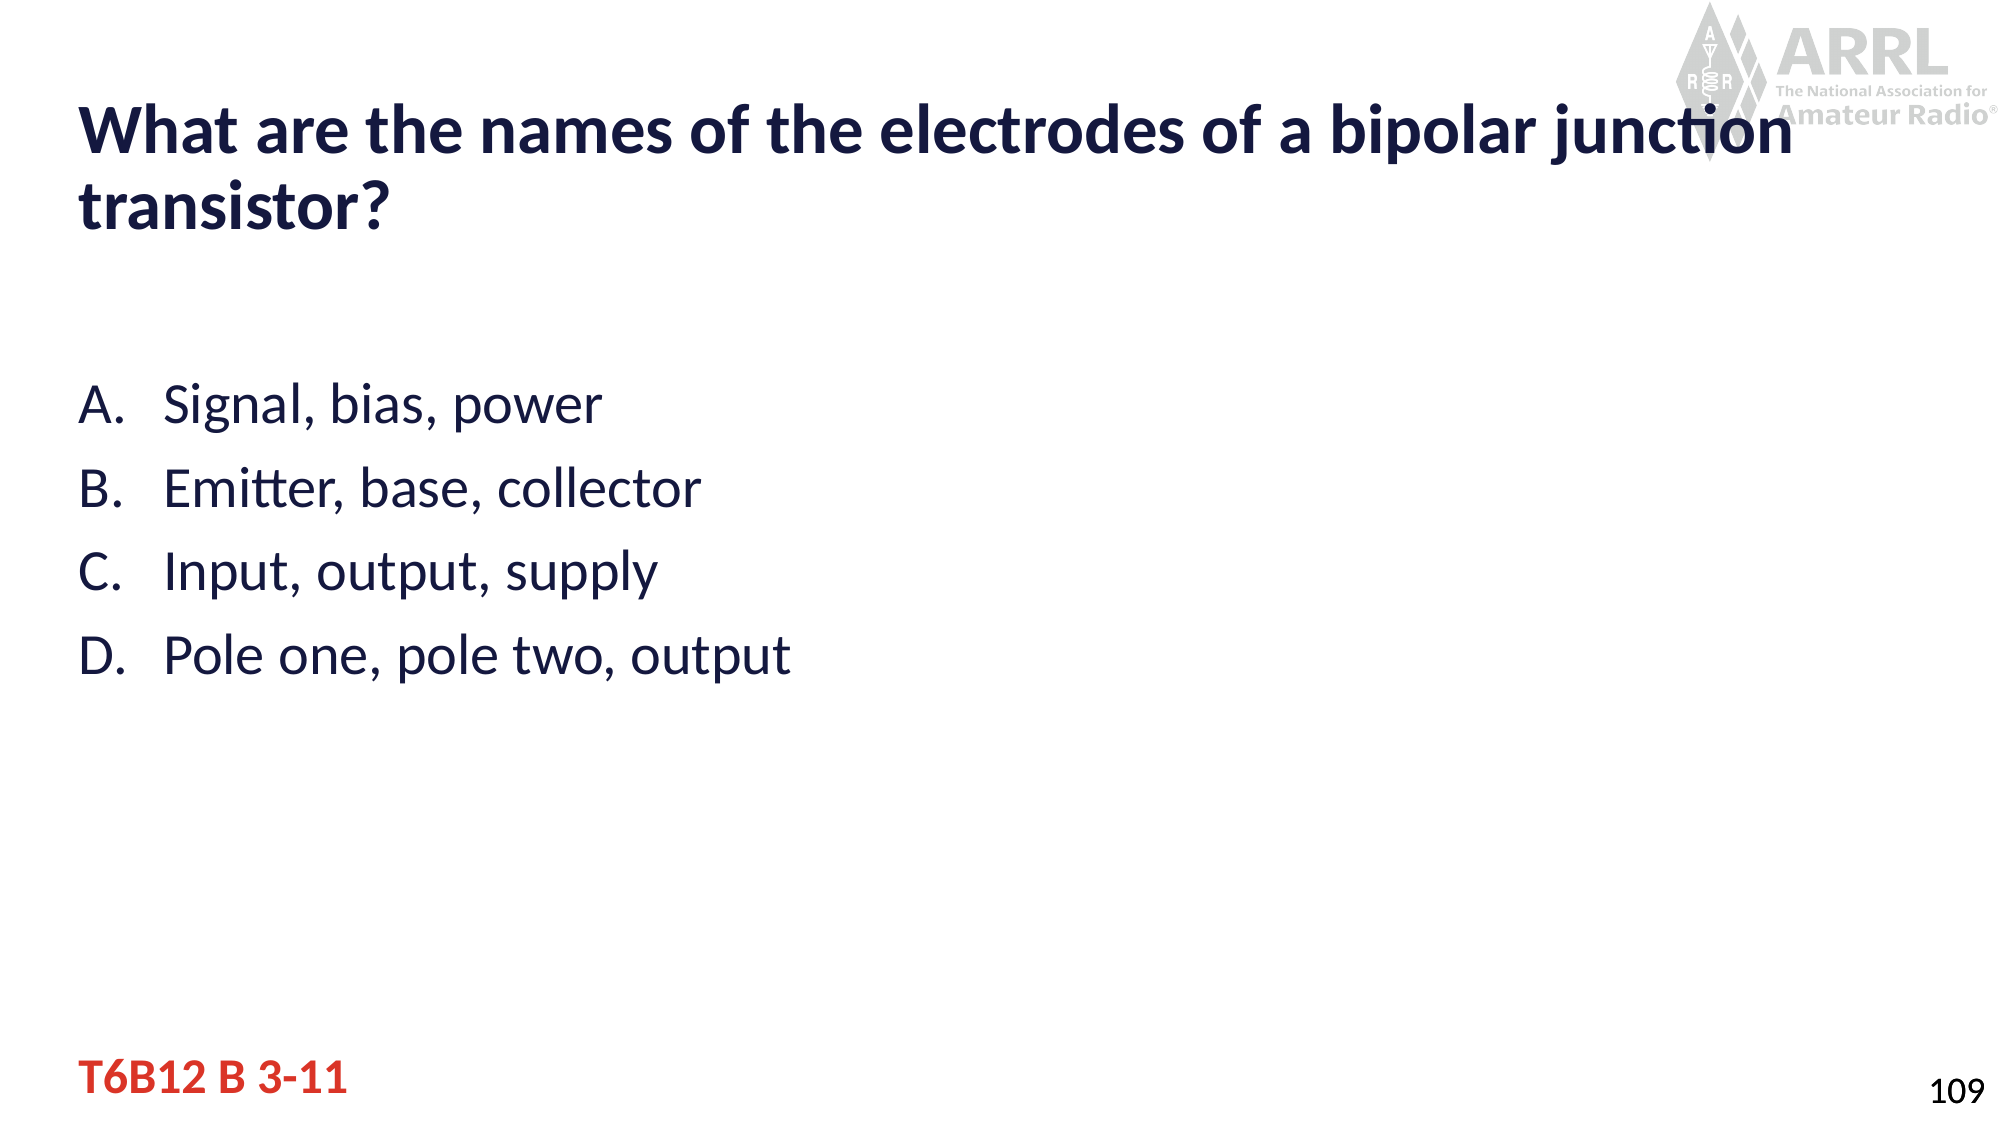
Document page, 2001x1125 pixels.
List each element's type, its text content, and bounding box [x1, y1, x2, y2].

list Signal, bias, power Emitter, base, collector Input, output, supply Pole one, pole two, output [63, 365, 1863, 989]
text_box T6B12 B 3-11 [63, 1036, 921, 1112]
title What are the names of the electrodes of a bipolar junction transistor? [63, 59, 1863, 278]
picture [1674, 0, 2000, 164]
